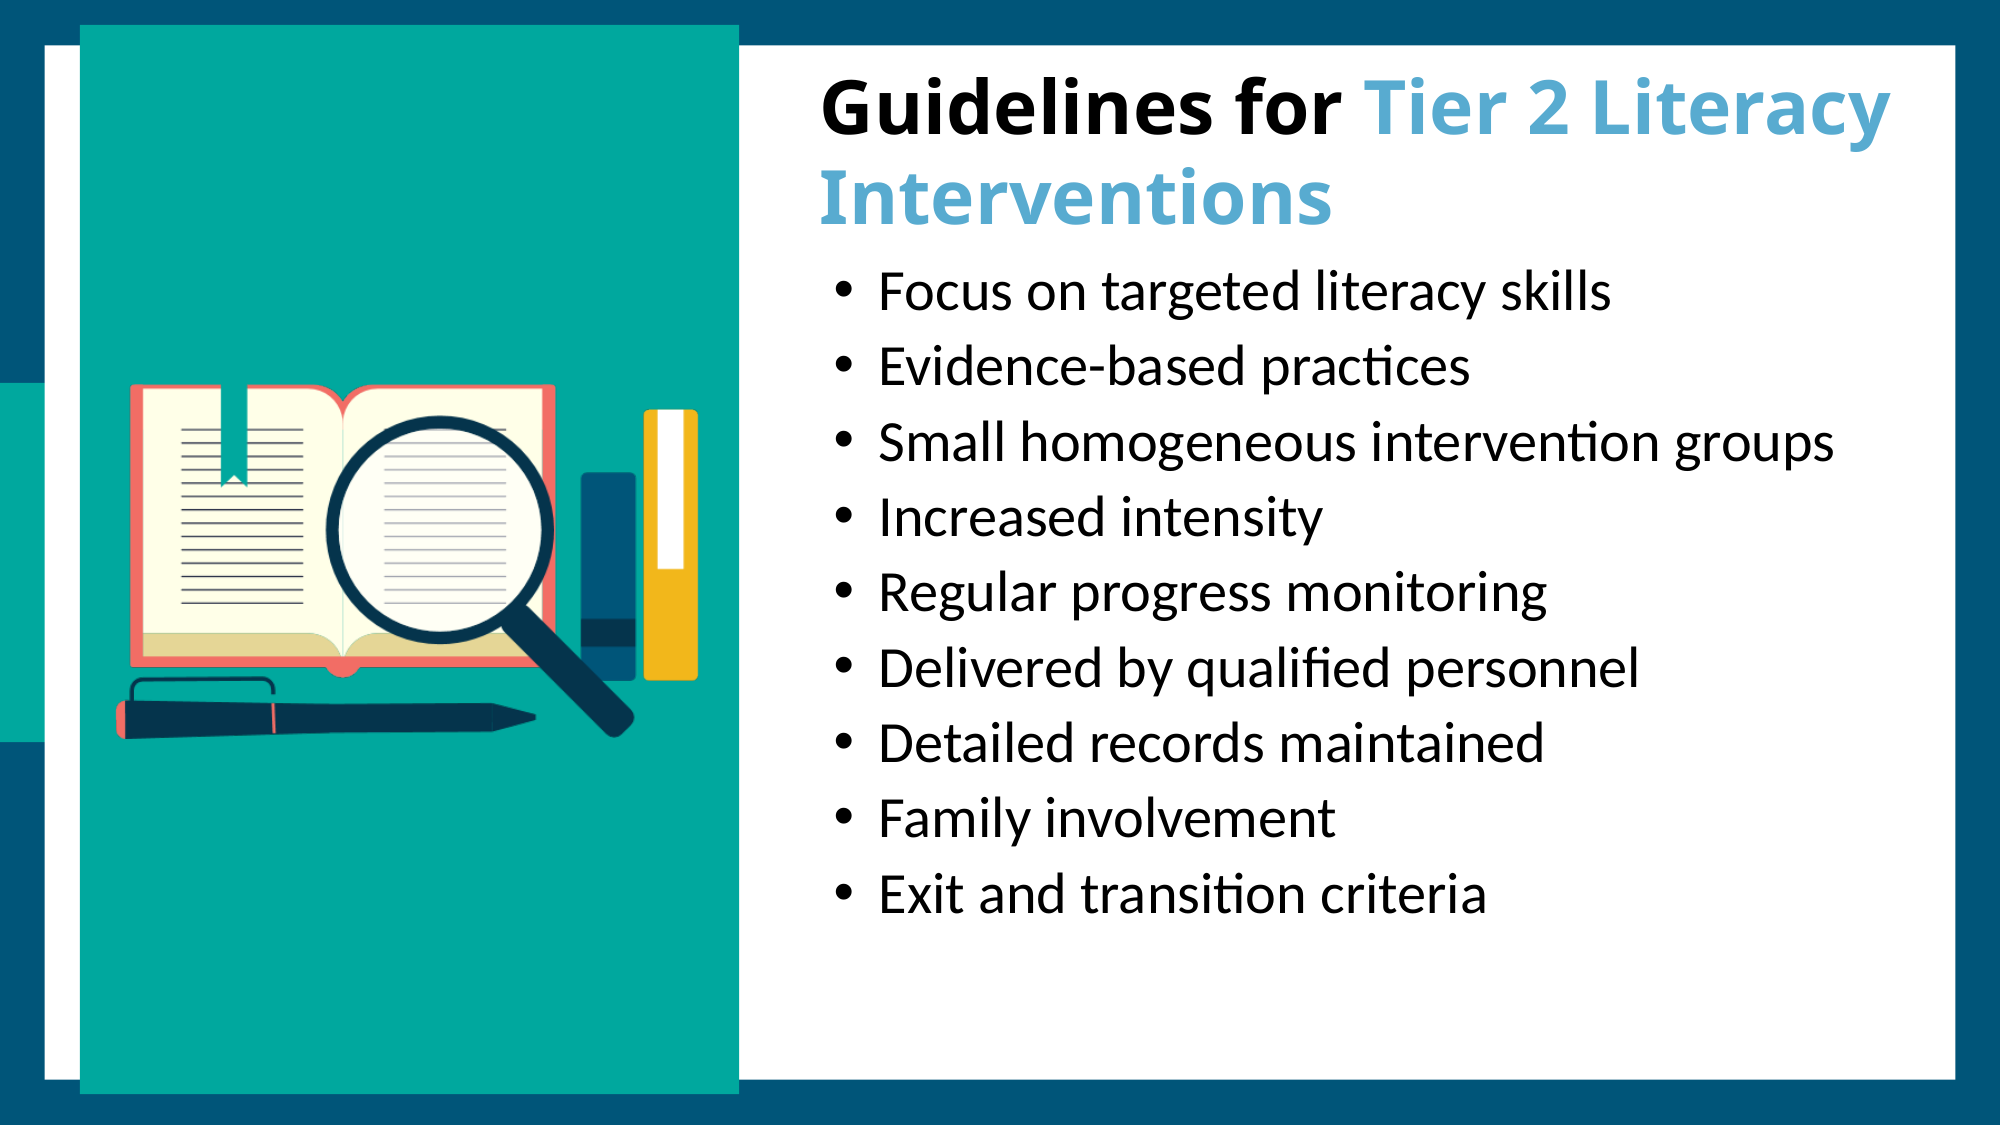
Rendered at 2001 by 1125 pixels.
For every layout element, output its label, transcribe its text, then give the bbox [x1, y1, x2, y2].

title Guidelines for Tier 2 Literacy Interventions [819, 59, 1924, 240]
list Focus on targeted literacy skills Evidence-based practices Small homogeneous intervention groups Increased intensity Regular progress monitoring Delivered by qualified personnel Detailed records maintained Family involvement Exit and transition criteria [818, 260, 1922, 929]
picture [115, 384, 699, 739]
